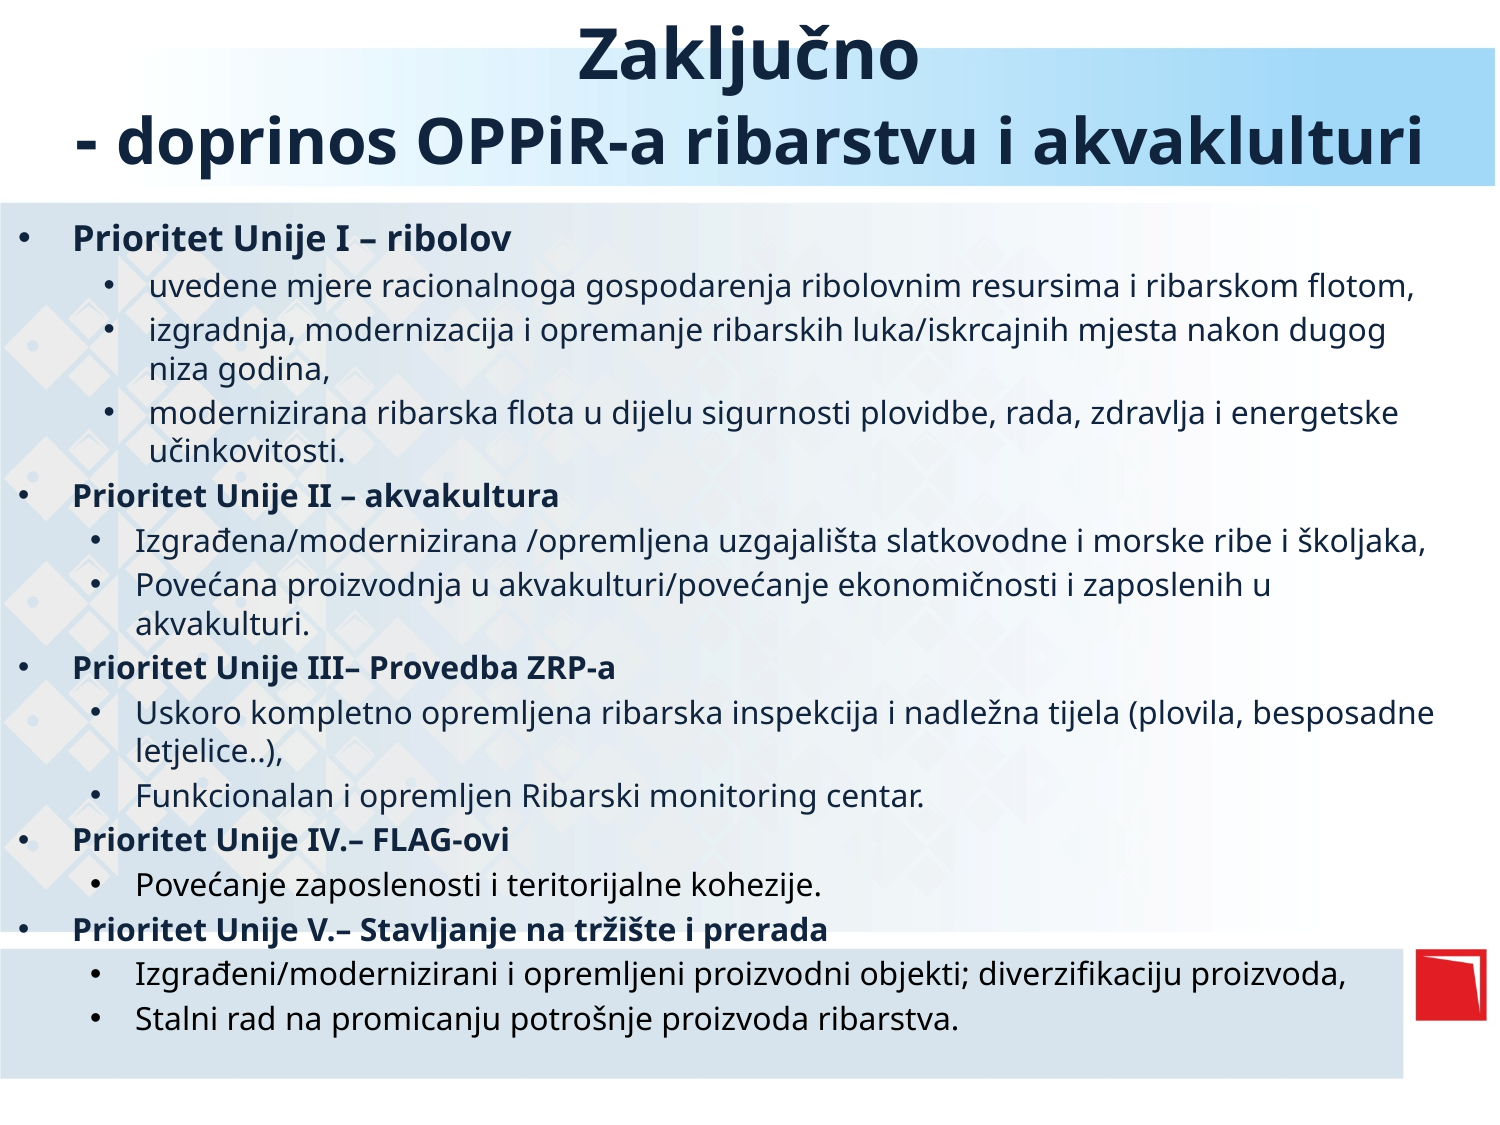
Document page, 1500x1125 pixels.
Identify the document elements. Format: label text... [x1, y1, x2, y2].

title Zaključno - doprinos OPPiR-a ribarstvu i akvaklulturi [0, 0, 1500, 188]
list Prioritet Unije I – ribolov uvedene mjere racionalnoga gospodarenja ribolovnim resursima i ribarskom flotom, izgradnja, modernizacija i opremanje ribarskih luka/iskrcajnih mjesta nakon dugog niza godina, modernizirana ribarska flota u dijelu sigurnosti plovidbe, rada, zdravlja i energetske učinkovitosti. Prioritet Unije II – akvakultura Izgrađena/modernizirana /opremljena uzgajališta slatkovodne i morske ribe i školjaka, Povećana proizvodnja u akvakulturi/povećanje ekonomičnosti i zaposlenih u akvakulturi. Prioritet Unije III– Provedba ZRP-a Uskoro kompletno opremljena ribarska inspekcija i nadležna tijela (plovila, besposadne letjelice..), Funkcionalan i opremljen Ribarski monitoring centar. Prioritet Unije IV.– FLAG-ovi Povećanje zaposlenosti i teritorijalne kohezije. Prioritet Unije V.– Stavljanje na tržište i prerada Izgrađeni/modernizirani i opremljeni proizvodni objekti; diverzifikaciju proizvoda, Stalni rad na promicanju potrošnje proizvoda ribarstva. [3, 208, 1457, 1047]
picture [0, 188, 1500, 1125]
